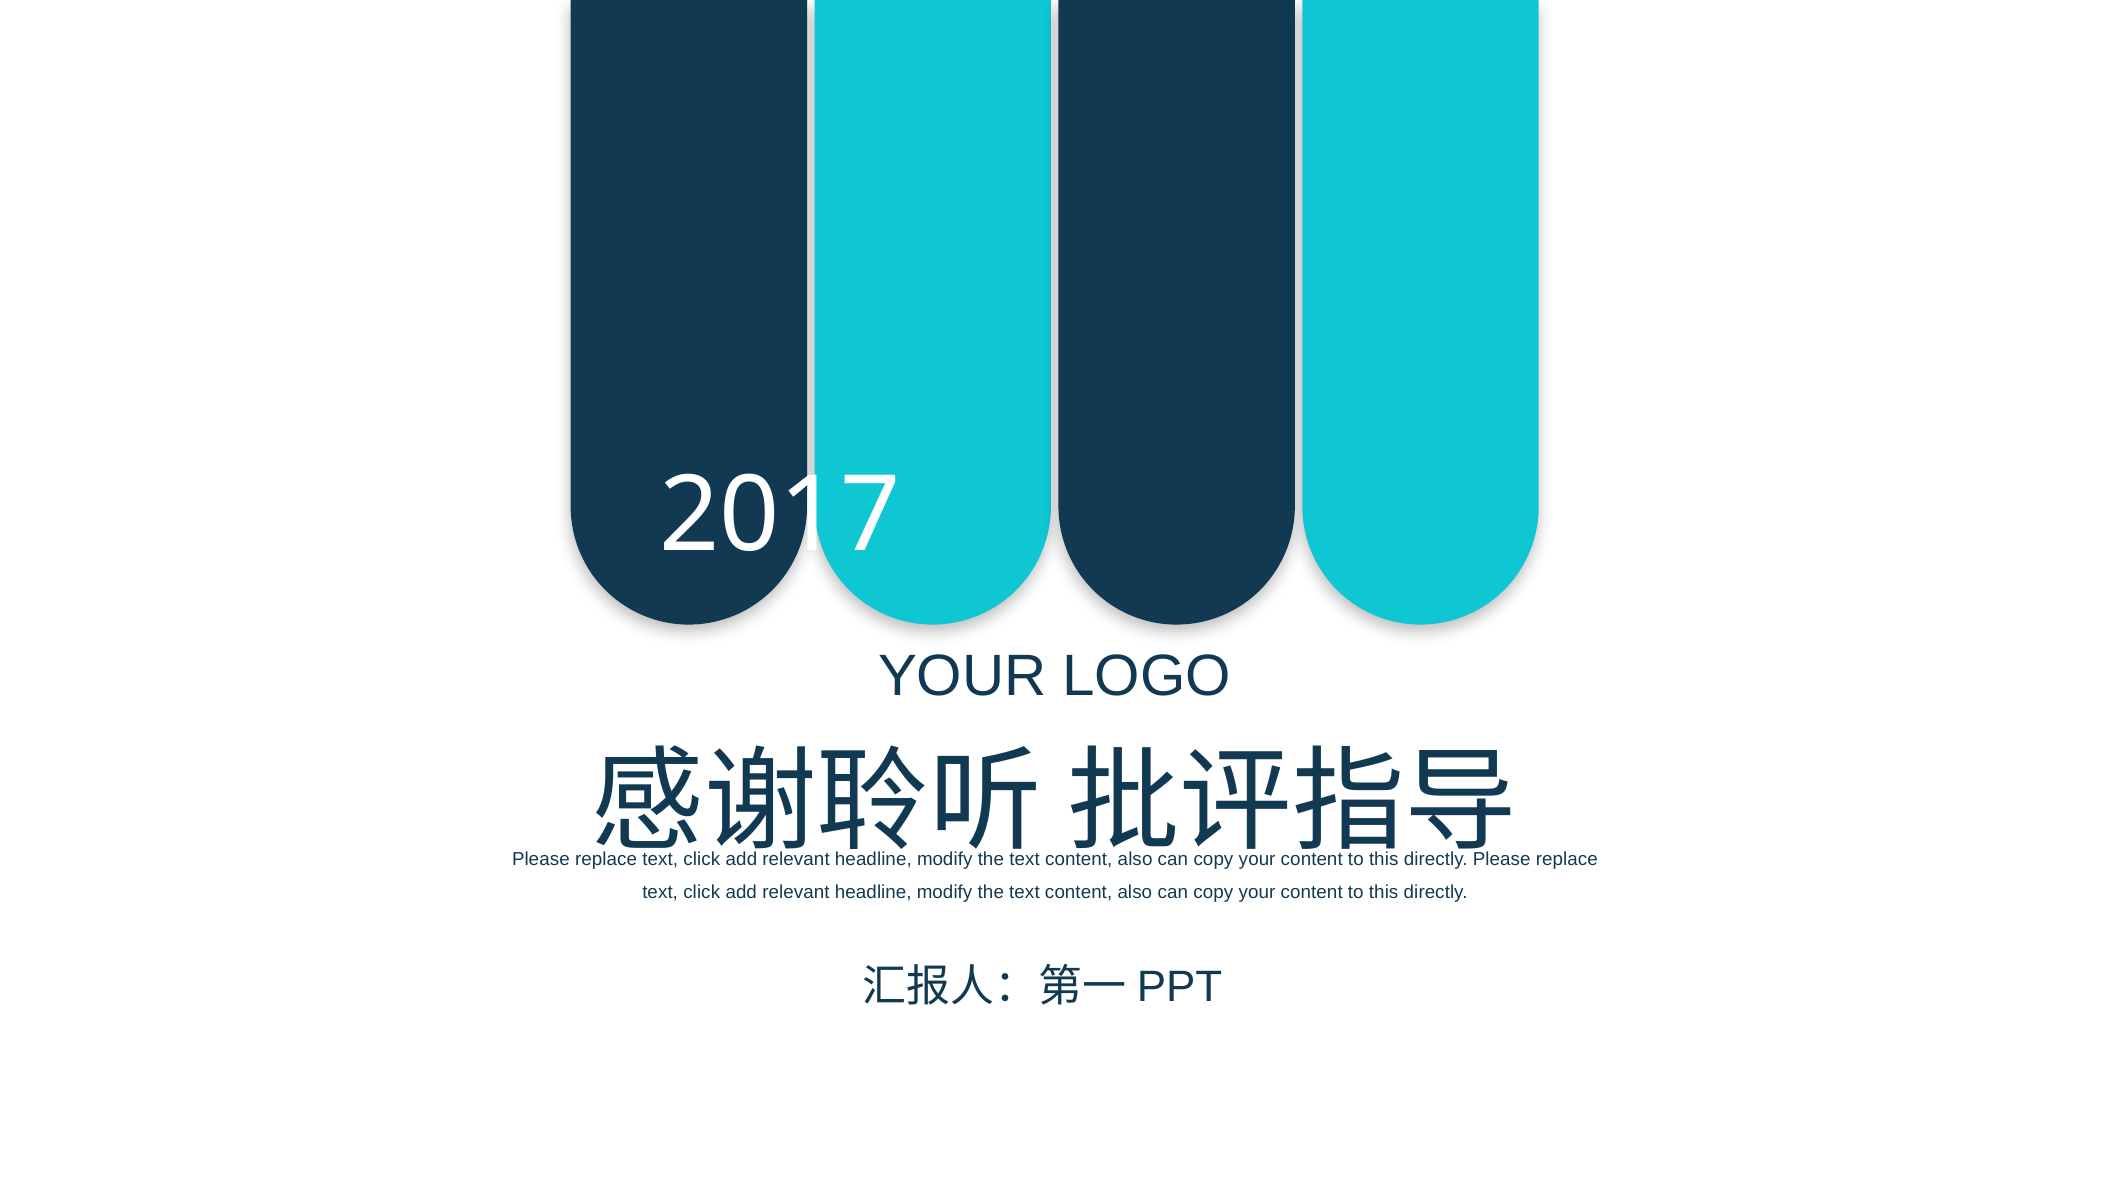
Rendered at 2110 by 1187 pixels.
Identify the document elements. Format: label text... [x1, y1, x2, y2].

text_box Please replace text, click add relevant headline, modify the text content, also can copy your content to this directly. Please replace text, click add relevant headline, modify the text content, also can copy your content to this directly. [493, 871, 1616, 944]
text_box [1057, 0, 1296, 437]
text_box YOUR LOGO [827, 608, 1282, 715]
text_box 汇报人：第一PPT [830, 934, 1255, 1018]
text_box [813, 0, 1052, 437]
text_box 2017 [644, 437, 1465, 579]
text_box [569, 0, 809, 626]
text_box [1082, 579, 1272, 608]
text_box [838, 579, 1028, 608]
text_box [1301, 0, 1540, 626]
text_box 感谢聆听 批评指导 [447, 680, 1662, 871]
